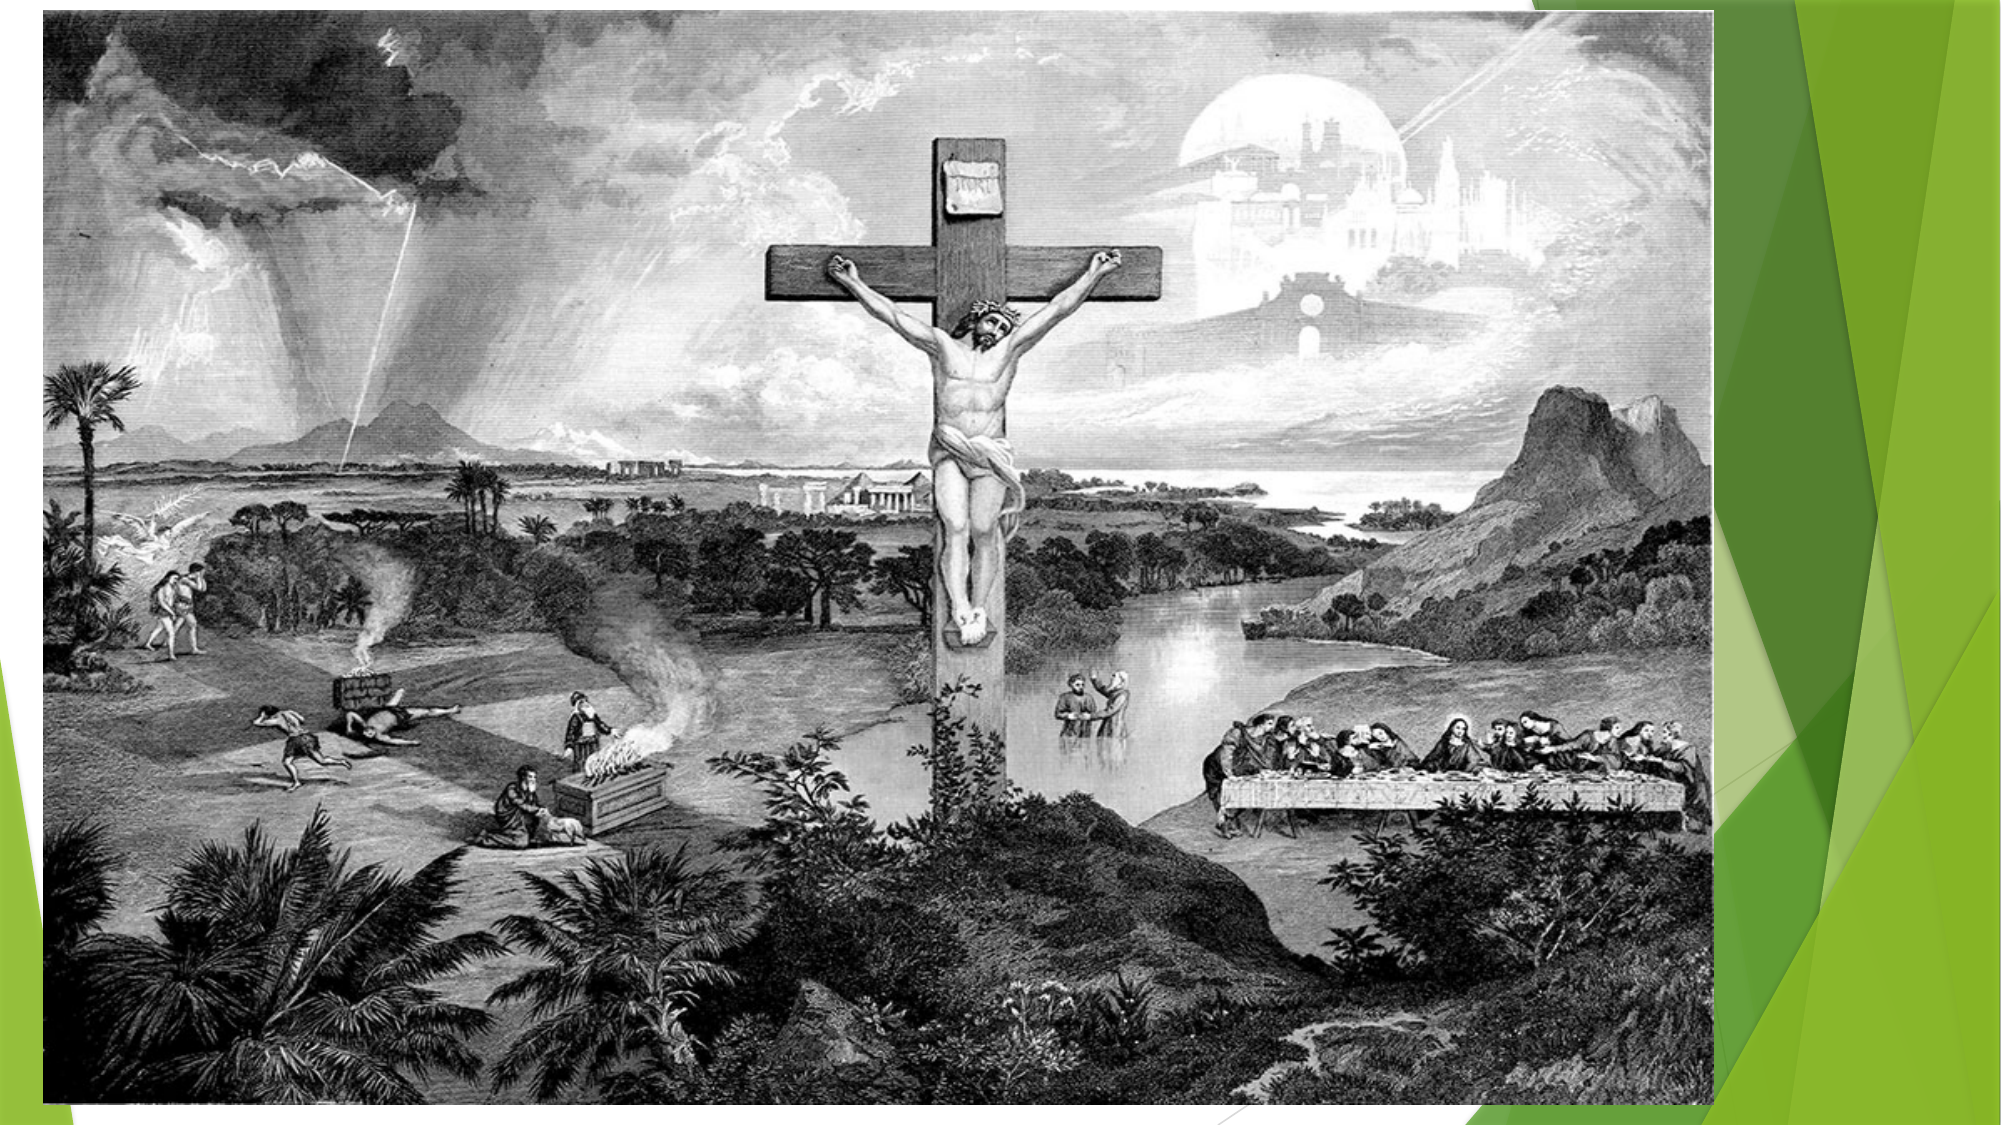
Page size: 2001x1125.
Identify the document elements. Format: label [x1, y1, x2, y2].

list [43, 10, 1715, 1105]
